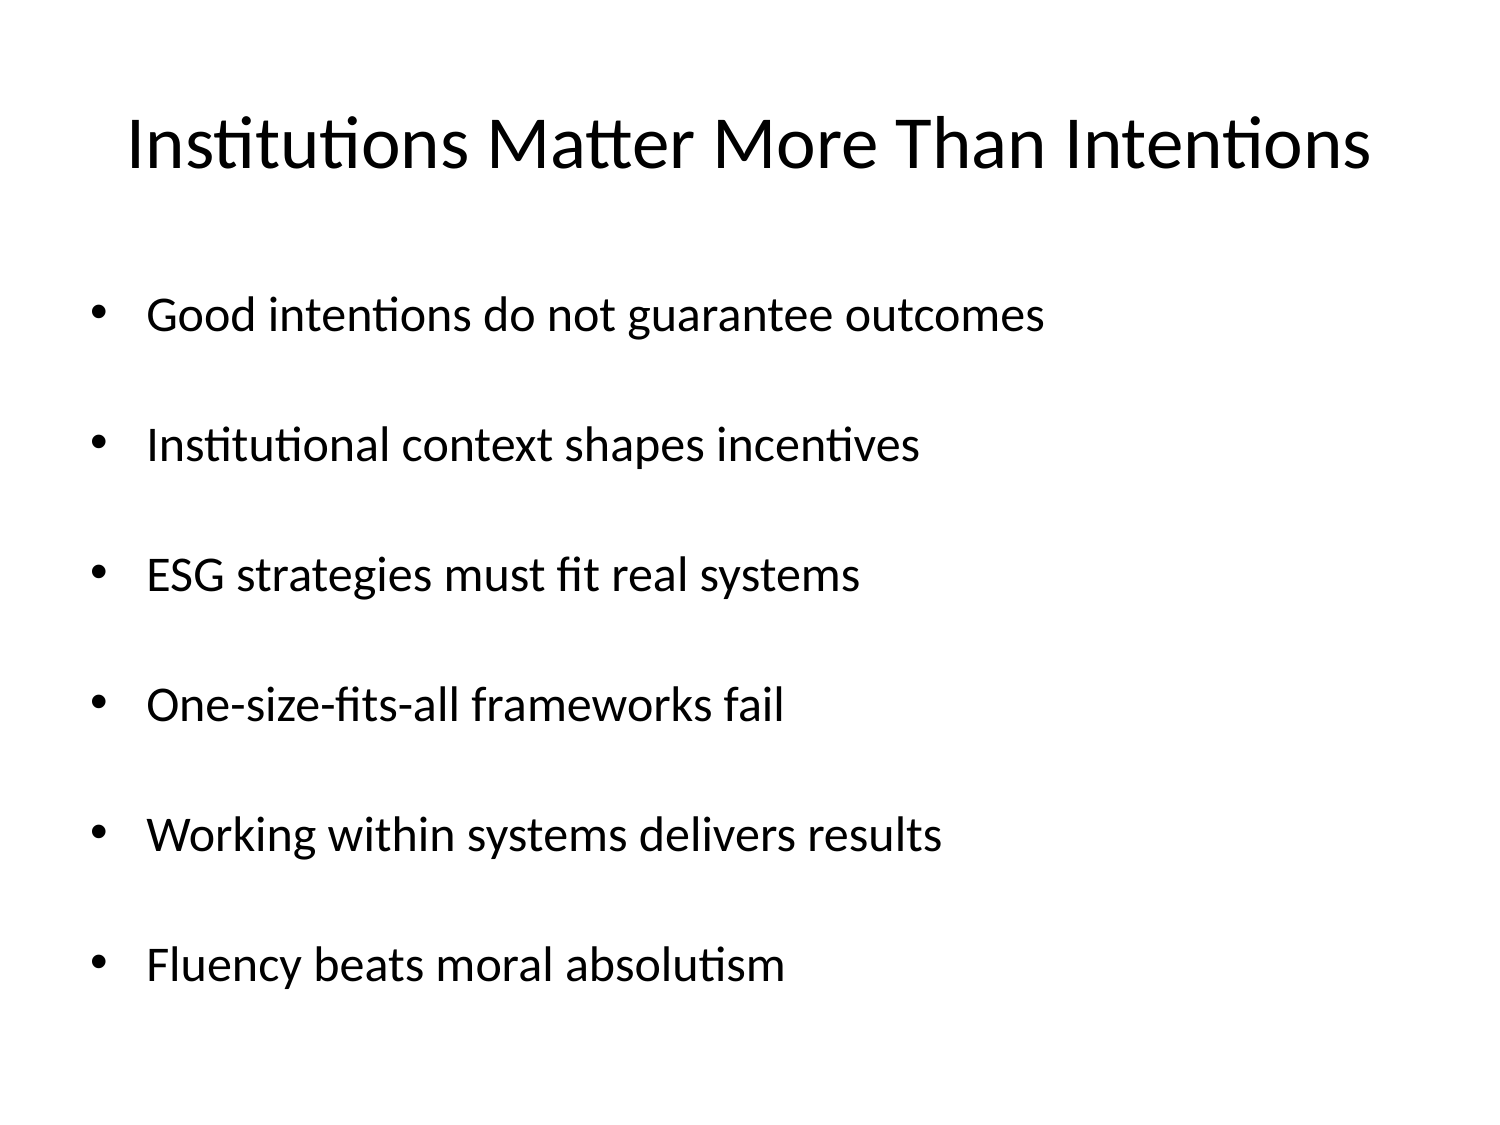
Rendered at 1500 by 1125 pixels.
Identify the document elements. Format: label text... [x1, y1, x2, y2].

list Good intentions do not guarantee outcomes Institutional context shapes incentives ESG strategies must fit real systems One-size-fits-all frameworks fail Working within systems delivers results Fluency beats moral absolutism [75, 213, 1425, 956]
title Institutions Matter More Than Intentions [75, 45, 1425, 213]
